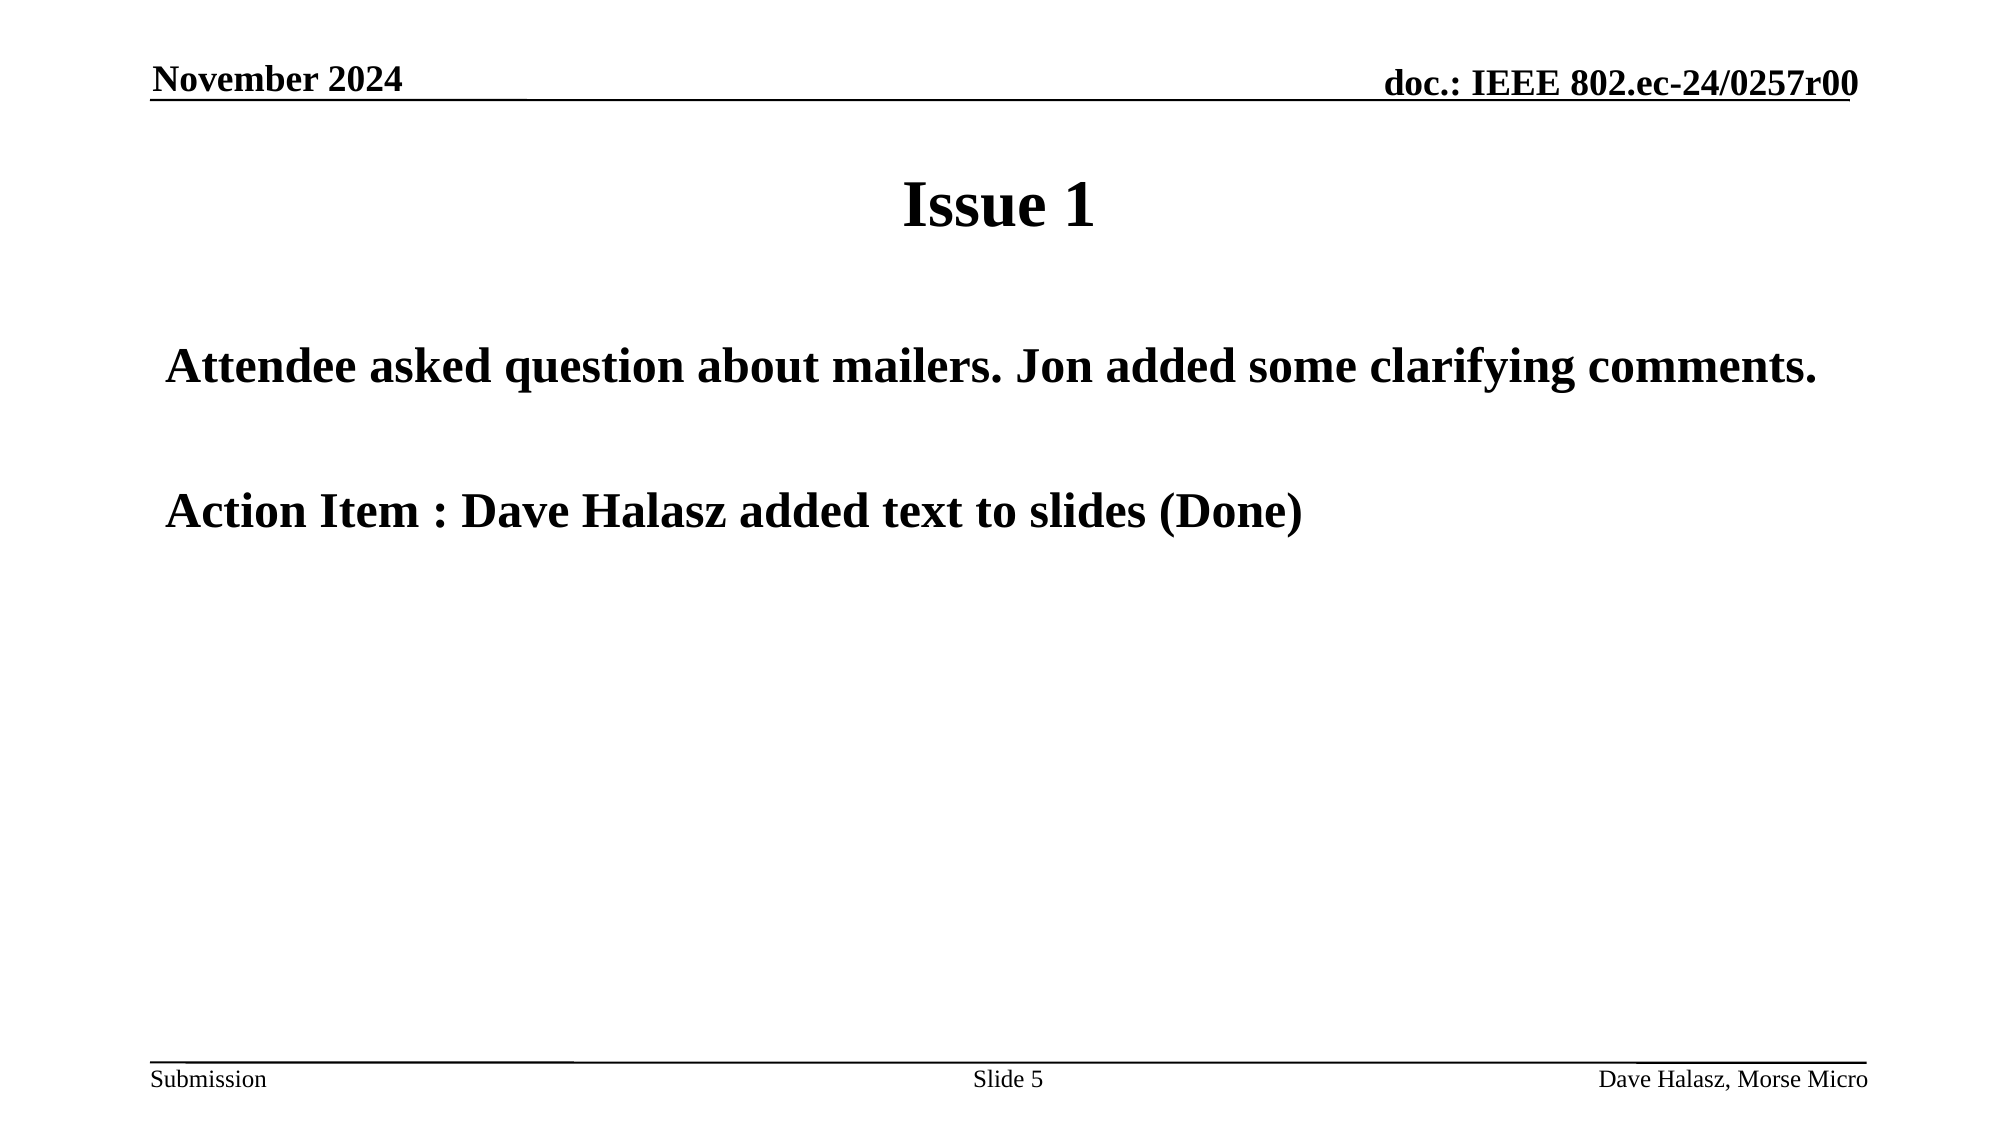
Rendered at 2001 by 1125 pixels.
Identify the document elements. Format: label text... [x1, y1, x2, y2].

list Attendee asked question about mailers. Jon added some clarifying comments. Action Item : Dave Halasz added text to slides (Done) [149, 324, 1850, 1000]
title Issue 1 [149, 112, 1850, 288]
footer Dave Halasz, Morse Micro [1171, 1061, 1869, 1093]
slide_number Slide 5 [950, 1061, 1067, 1123]
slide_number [152, 54, 563, 100]
